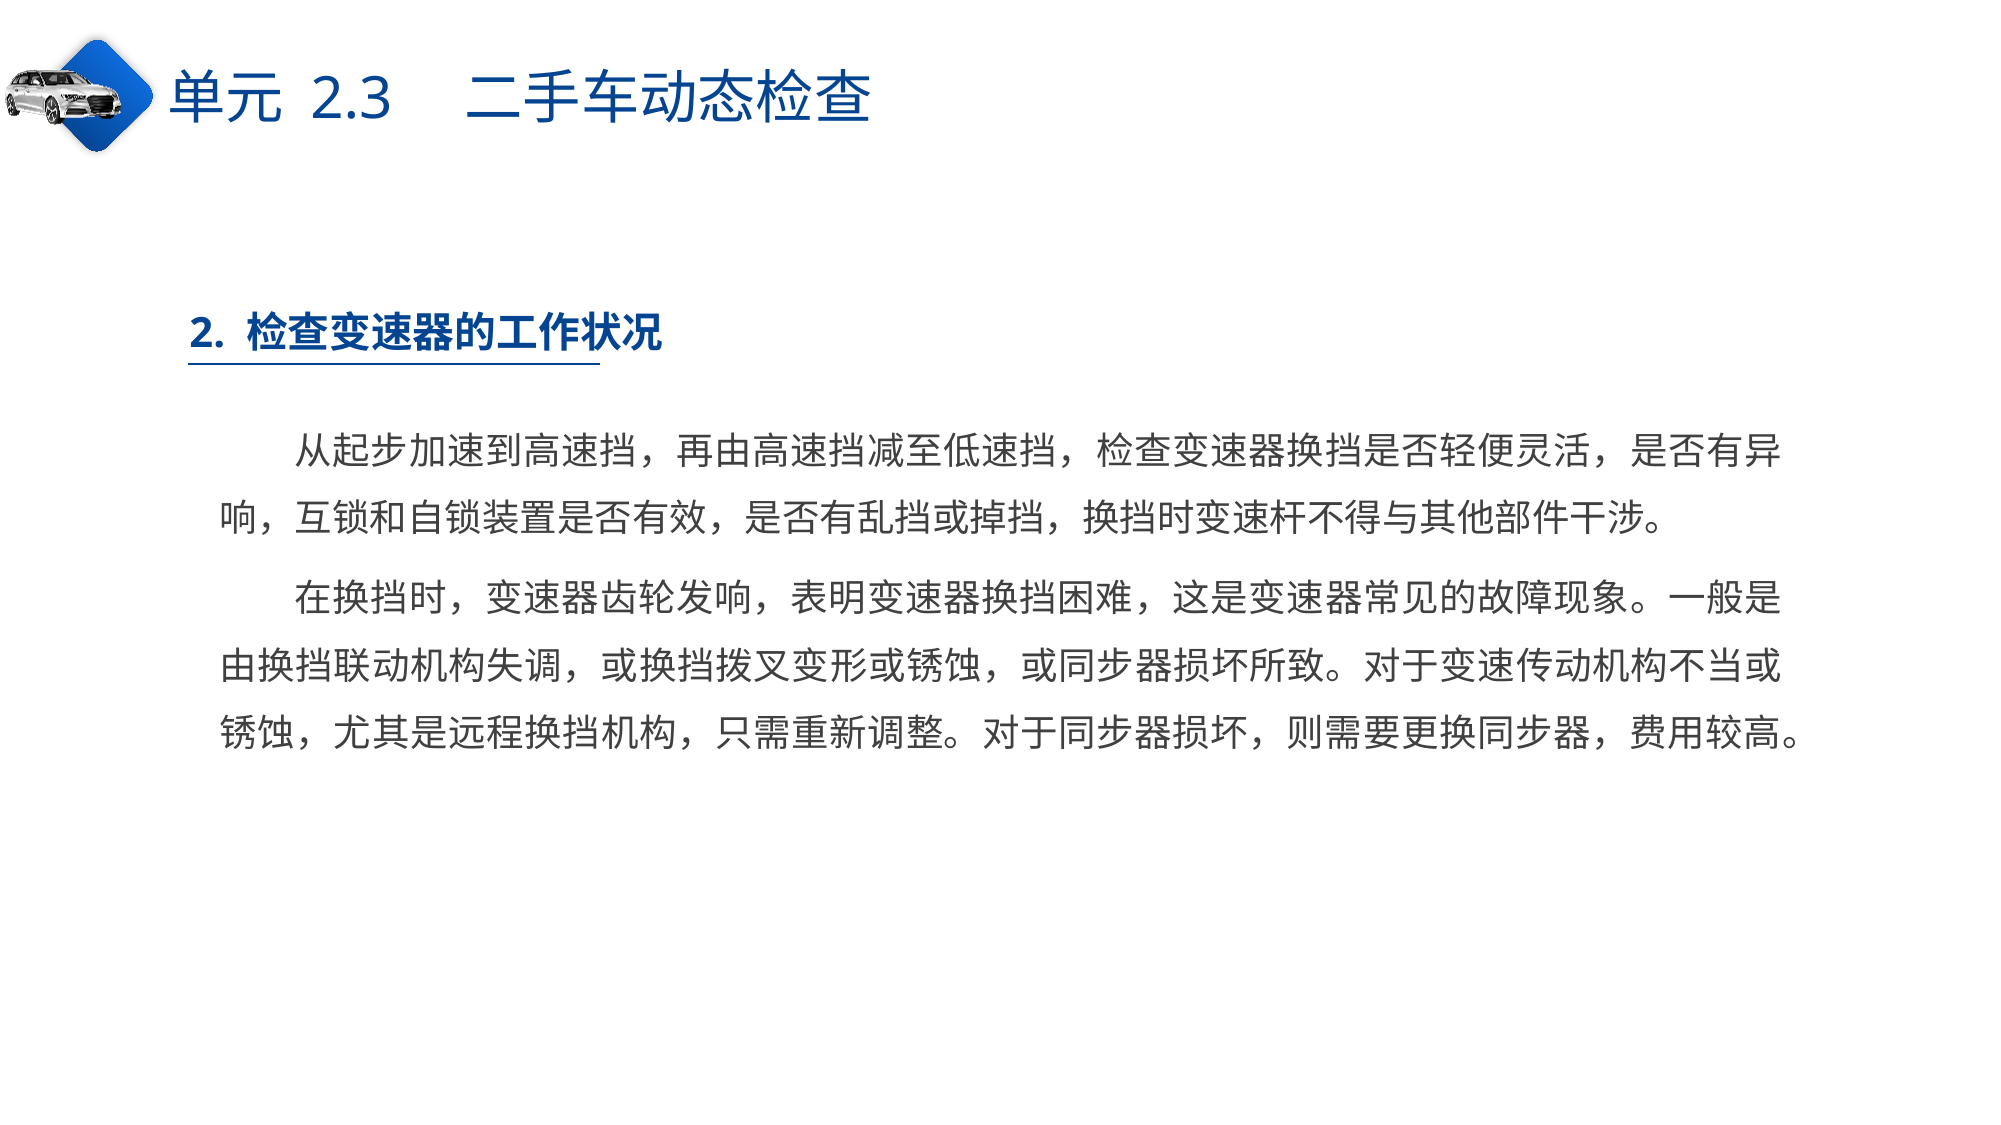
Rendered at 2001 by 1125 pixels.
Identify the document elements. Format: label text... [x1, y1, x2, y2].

text_box 从起步加速到高速挡，再由高速挡减至低速挡，检查变速器换挡是否轻便灵活，是否有异响，互锁和自锁装置是否有效，是否有乱挡或掉挡，换挡时变速杆不得与其他部件干涉。 在换挡时，变速器齿轮发响，表明变速器换挡困难，这是变速器常见的故障现象。一般是由换挡联动机构失调，或换挡拨叉变形或锈蚀，或同步器损坏所致。对于变速传动机构不当或锈蚀，尤其是远程换挡机构，只需重新调整。对于同步器损坏，则需要更换同步器，费用较高。 [204, 397, 1797, 762]
picture [0, 31, 125, 157]
text_box 单元 2.3 二手车动态检查 [152, 52, 888, 138]
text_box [174, 297, 1330, 364]
